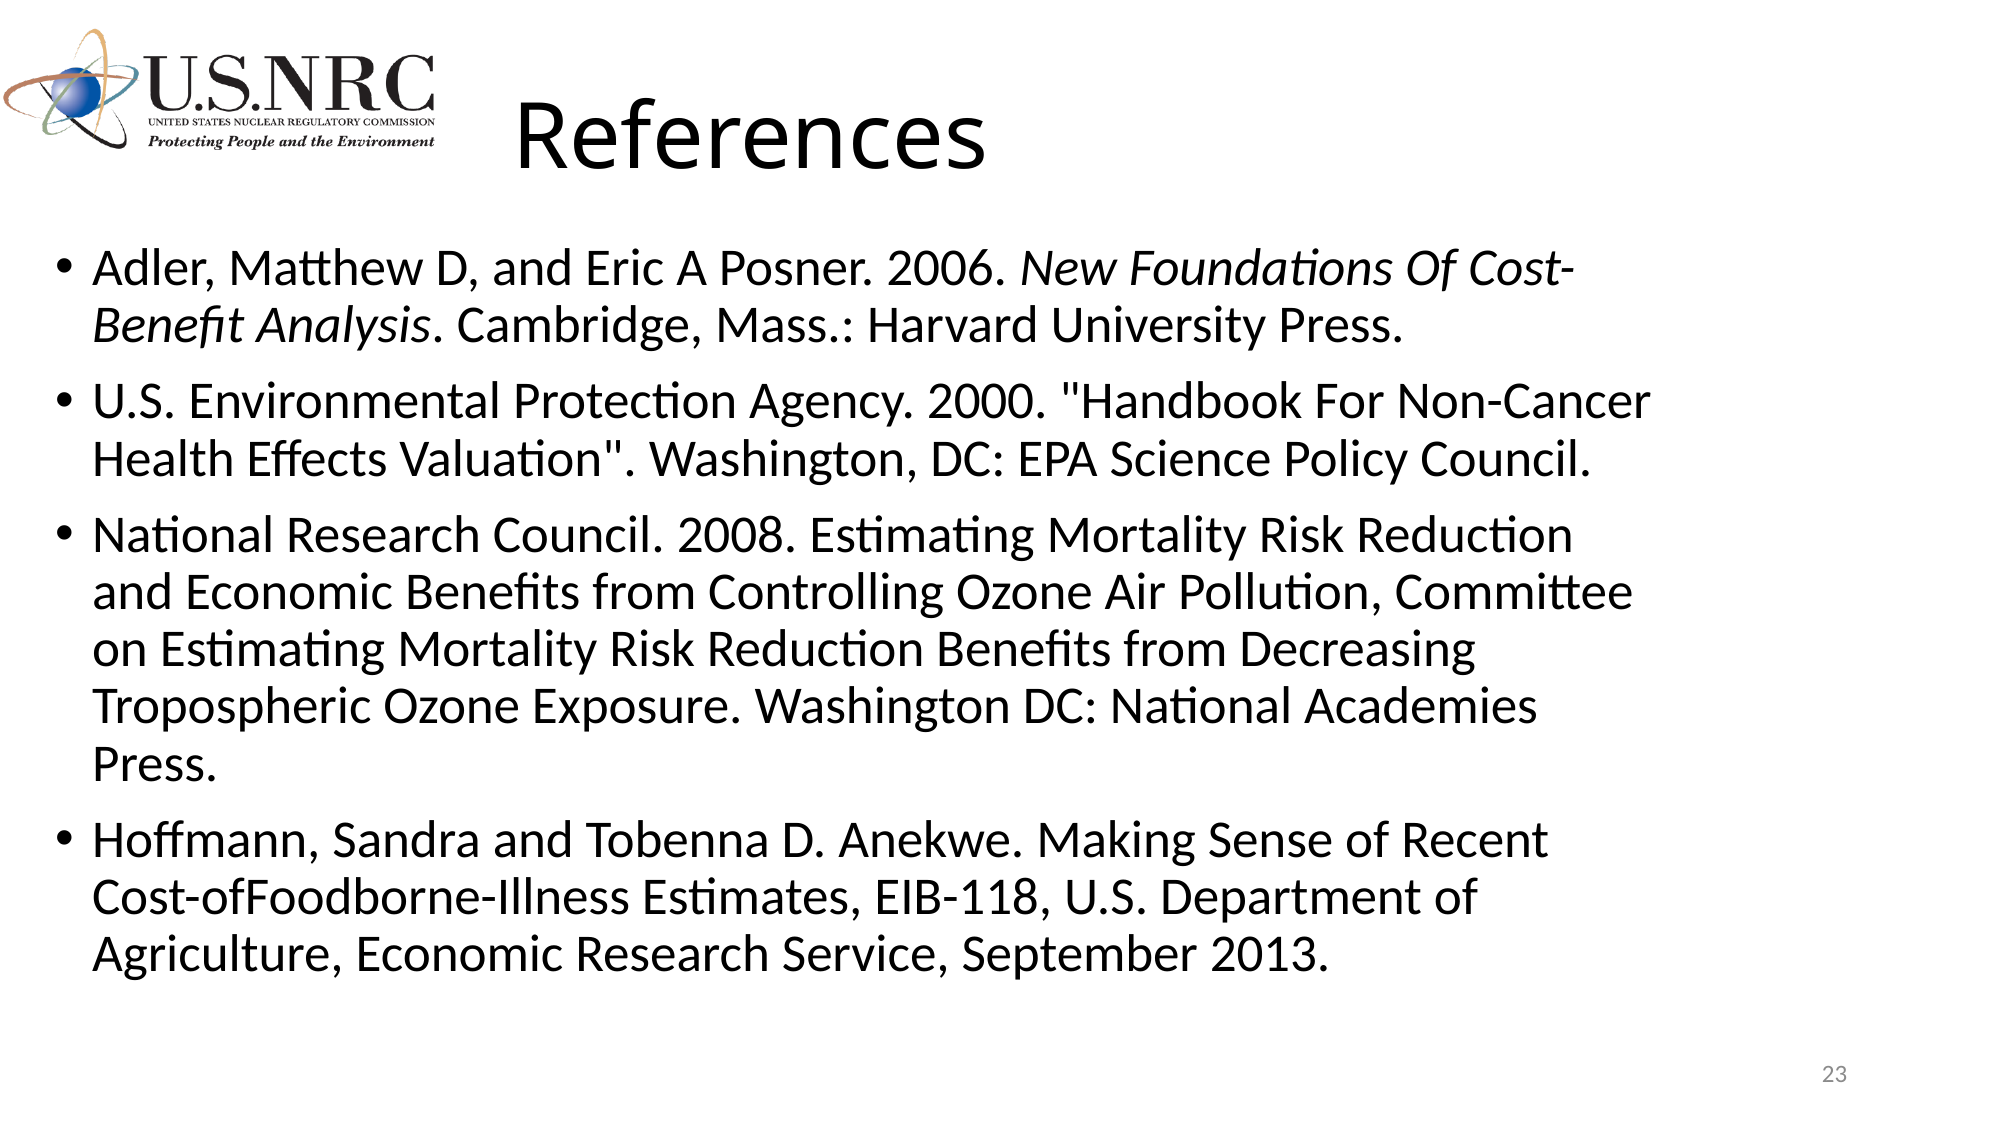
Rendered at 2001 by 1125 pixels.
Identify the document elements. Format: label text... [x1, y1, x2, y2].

title References [497, 45, 1675, 232]
list Adler, Matthew D, and Eric A Posner. 2006. New Foundations Of Cost-Benefit Analysis. Cambridge, Mass.: Harvard University Press. U.S. Environmental Protection Agency. 2000. "Handbook For Non-Cancer Health Effects Valuation". Washington, DC: EPA Science Policy Council. National Research Council. 2008. Estimating Mortality Risk Reduction and Economic Benefits from Controlling Ozone Air Pollution, Committee on Estimating Mortality Risk Reduction Benefits from Decreasing Tropospheric Ozone Exposure. Washington DC: National Academies Press. Hoffmann, Sandra and Tobenna D. Anekwe. Making Sense of Recent Cost-ofFoodborne-Illness Estimates, EIB-118, U.S. Department of Agriculture, Economic Research Service, September 2013. [40, 232, 1675, 1037]
slide_number 23 [1412, 1042, 1863, 1103]
picture [0, 24, 438, 154]
